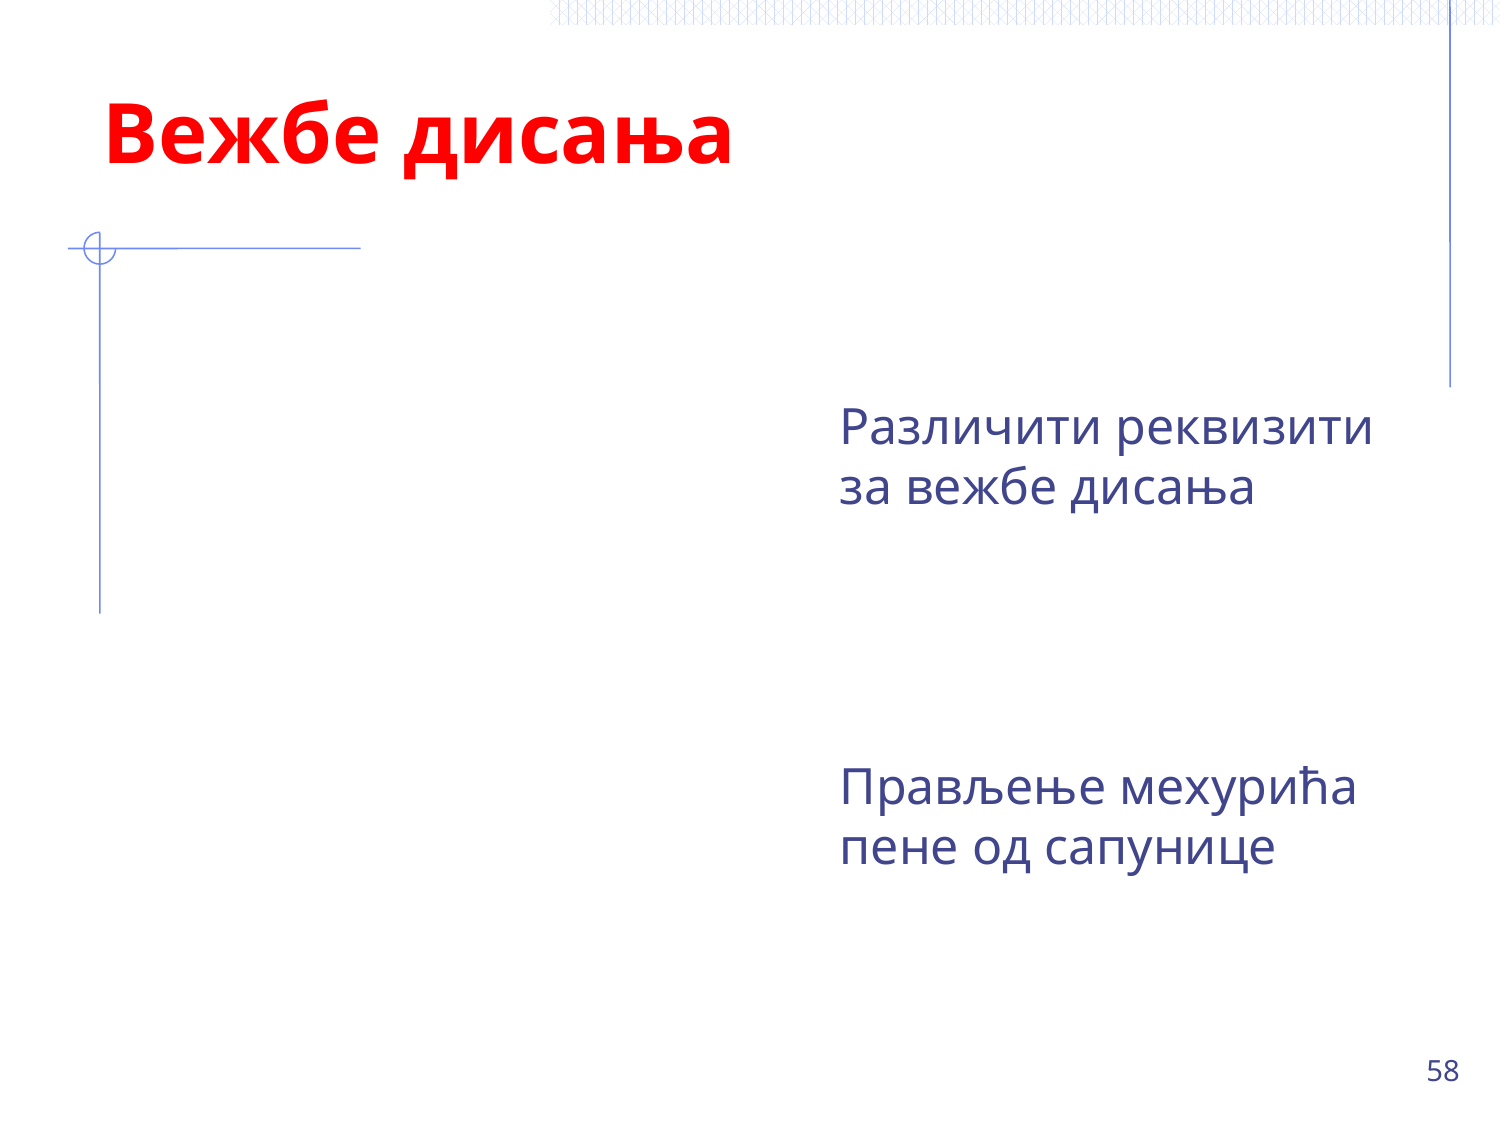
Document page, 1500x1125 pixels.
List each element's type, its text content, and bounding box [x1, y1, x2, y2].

text_box Различити реквизити за вежбе дисања Прављење мехурића пене од сапунице [825, 387, 1450, 883]
slide_number 58 [1162, 1025, 1475, 1100]
title Вежбе дисања [87, 0, 1363, 188]
